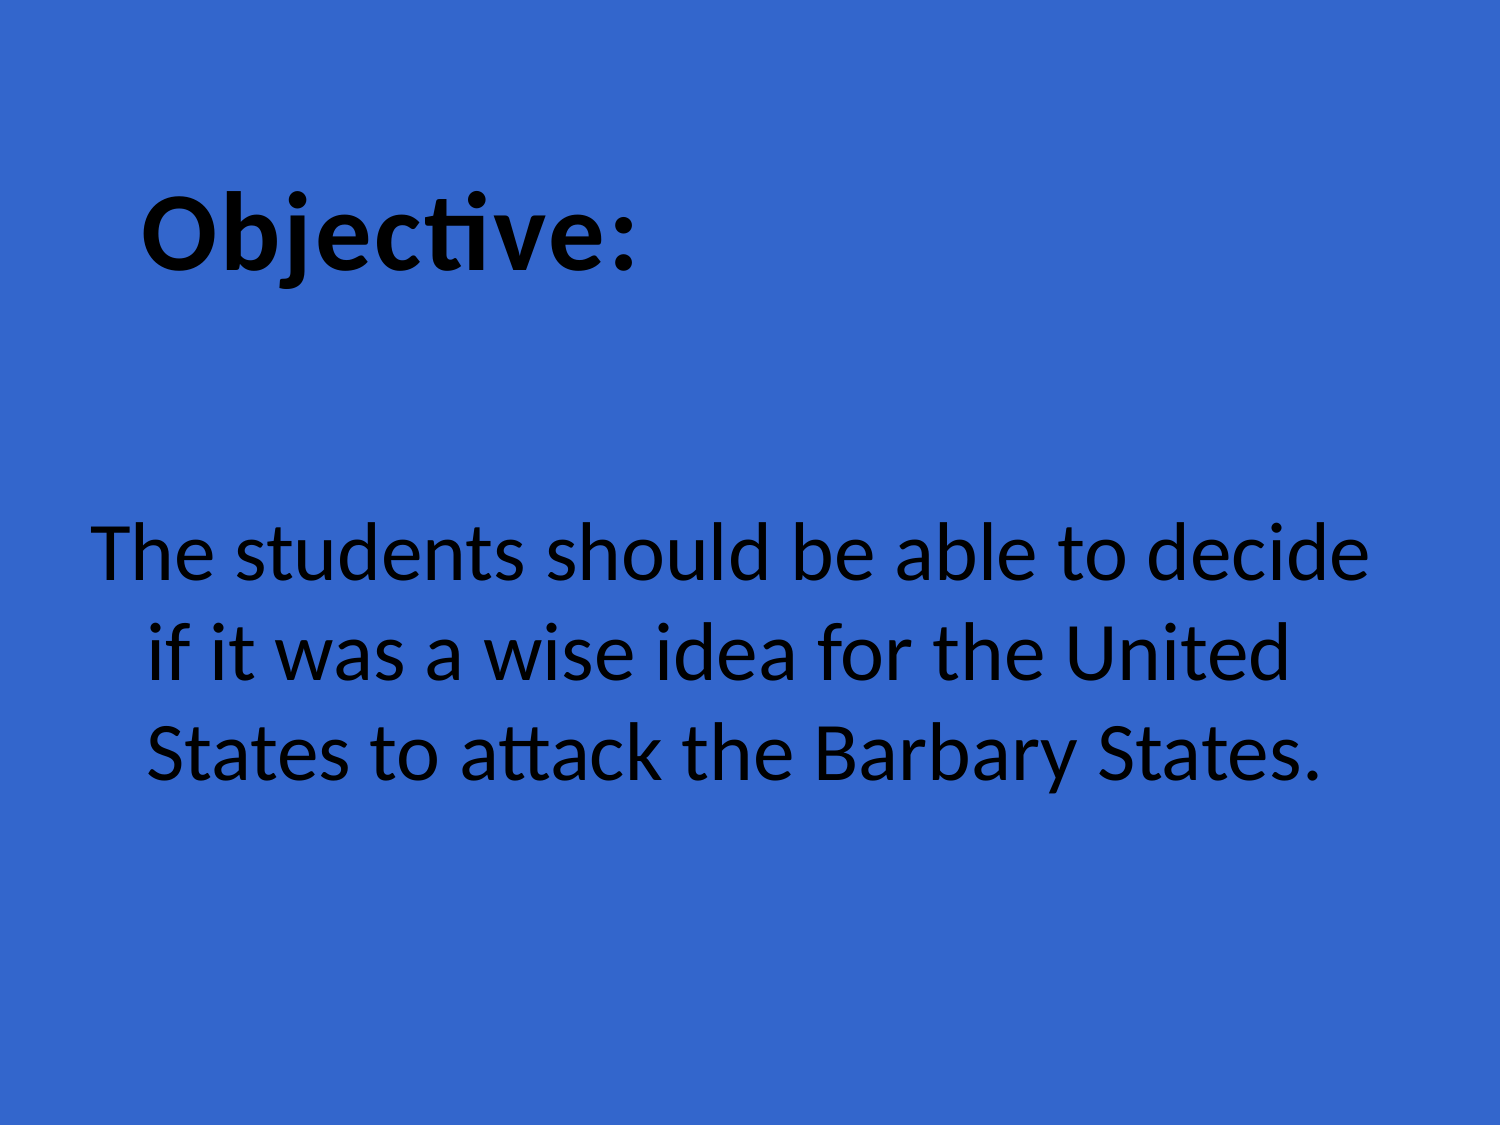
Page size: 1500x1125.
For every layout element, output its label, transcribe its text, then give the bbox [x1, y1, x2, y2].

text_box Objective: [126, 149, 656, 300]
list The students should be able to decide if it was a wise idea for the United States to attack the Barbary States. [75, 299, 1425, 1043]
